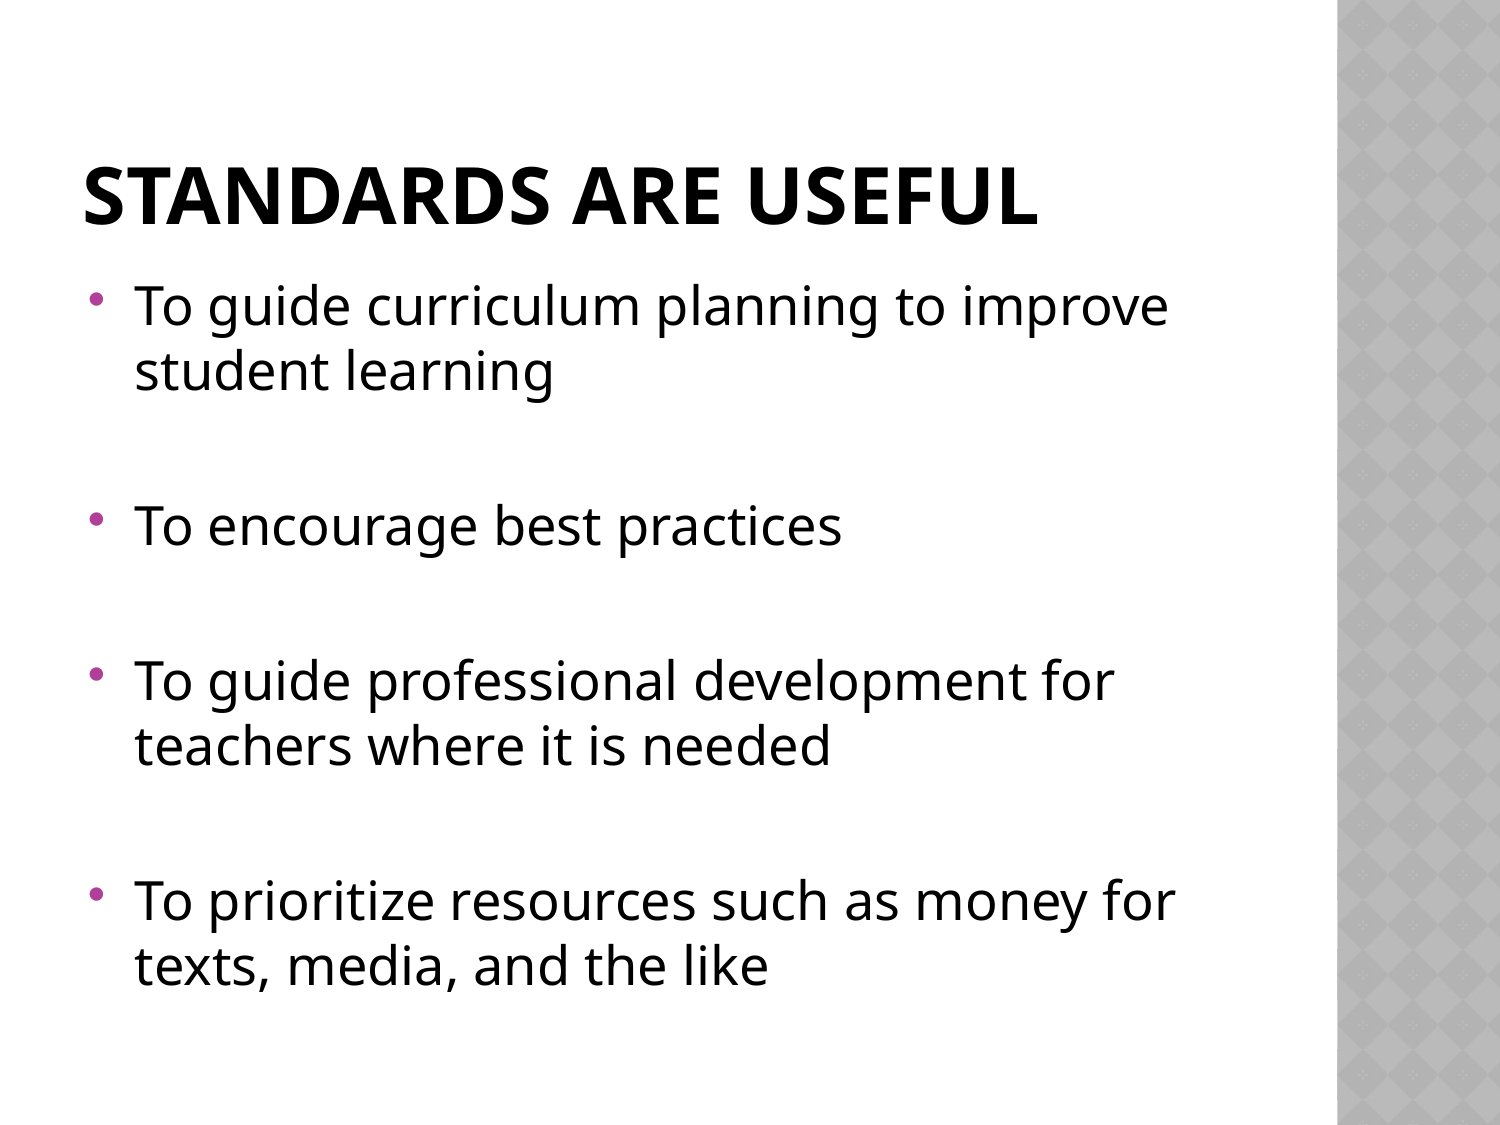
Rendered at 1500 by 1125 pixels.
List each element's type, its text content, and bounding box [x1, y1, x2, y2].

list To guide curriculum planning to improve student learning To encourage best practices To guide professional development for teachers where it is needed To prioritize resources such as money for texts, media, and the like [75, 264, 1263, 1059]
title Standards are useful [75, 52, 1263, 240]
